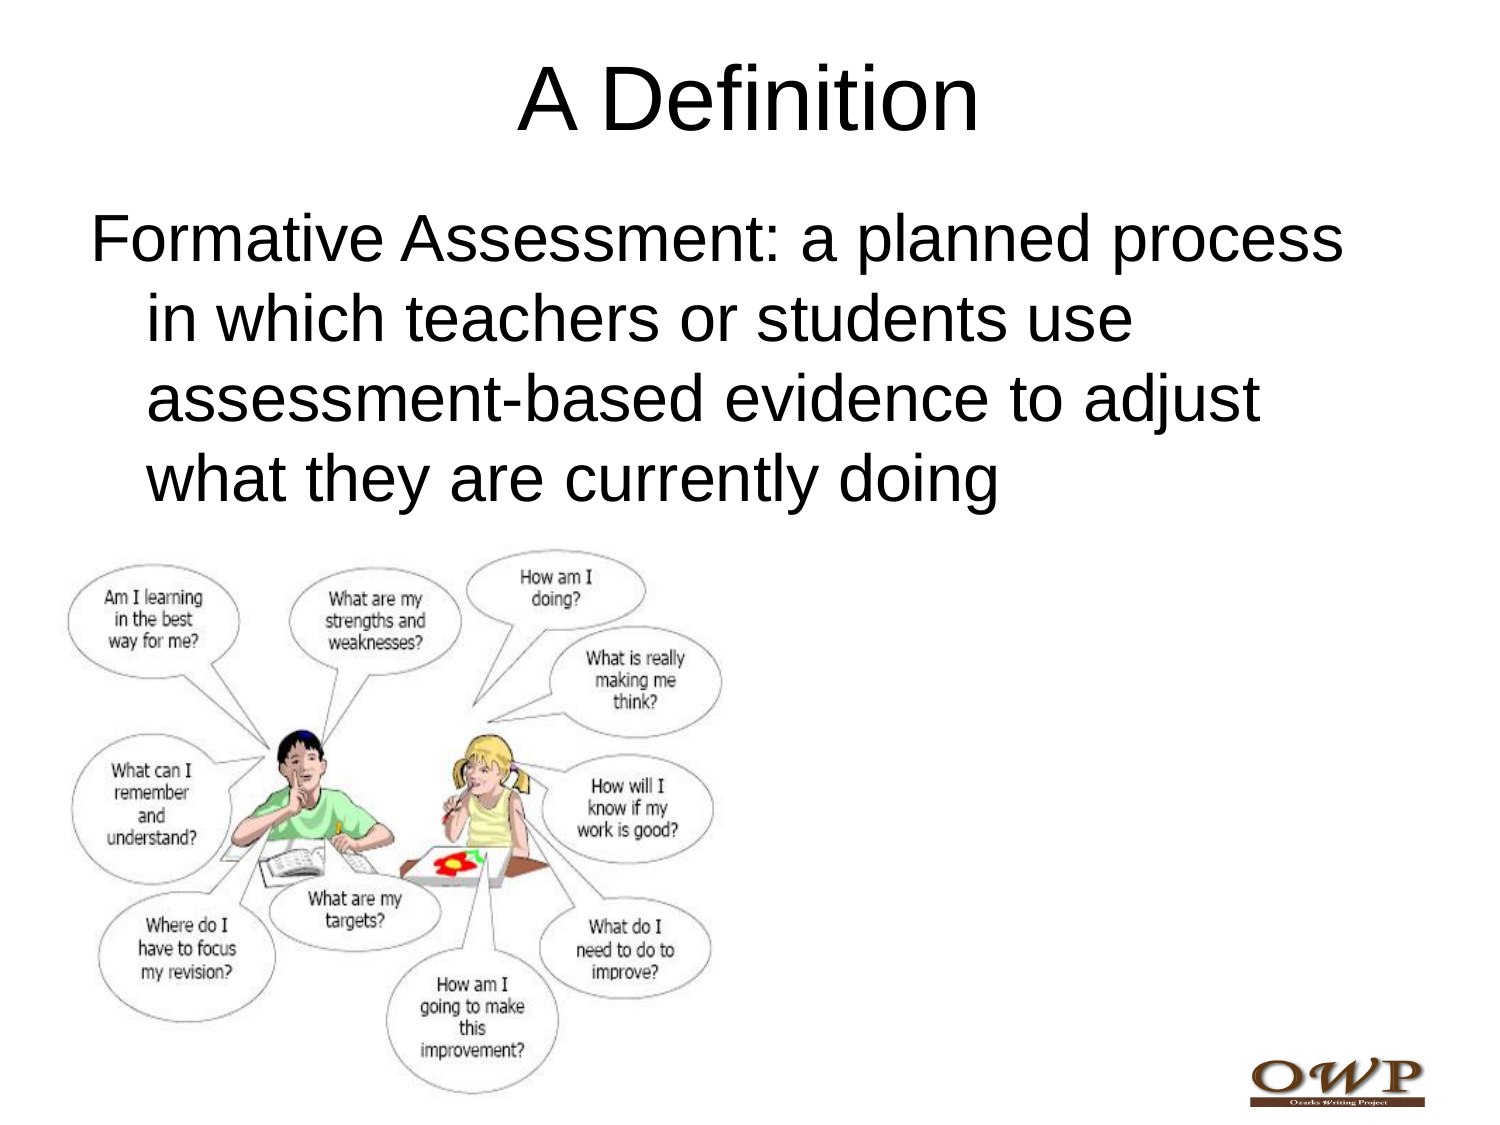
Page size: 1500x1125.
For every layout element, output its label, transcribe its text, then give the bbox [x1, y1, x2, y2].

picture [37, 524, 738, 1108]
list Formative Assessment: a planned process in which teachers or students use assessment-based evidence to adjust what they are currently doing [74, 187, 1426, 931]
picture [1250, 1055, 1426, 1108]
title A Definition [74, 0, 1426, 187]
